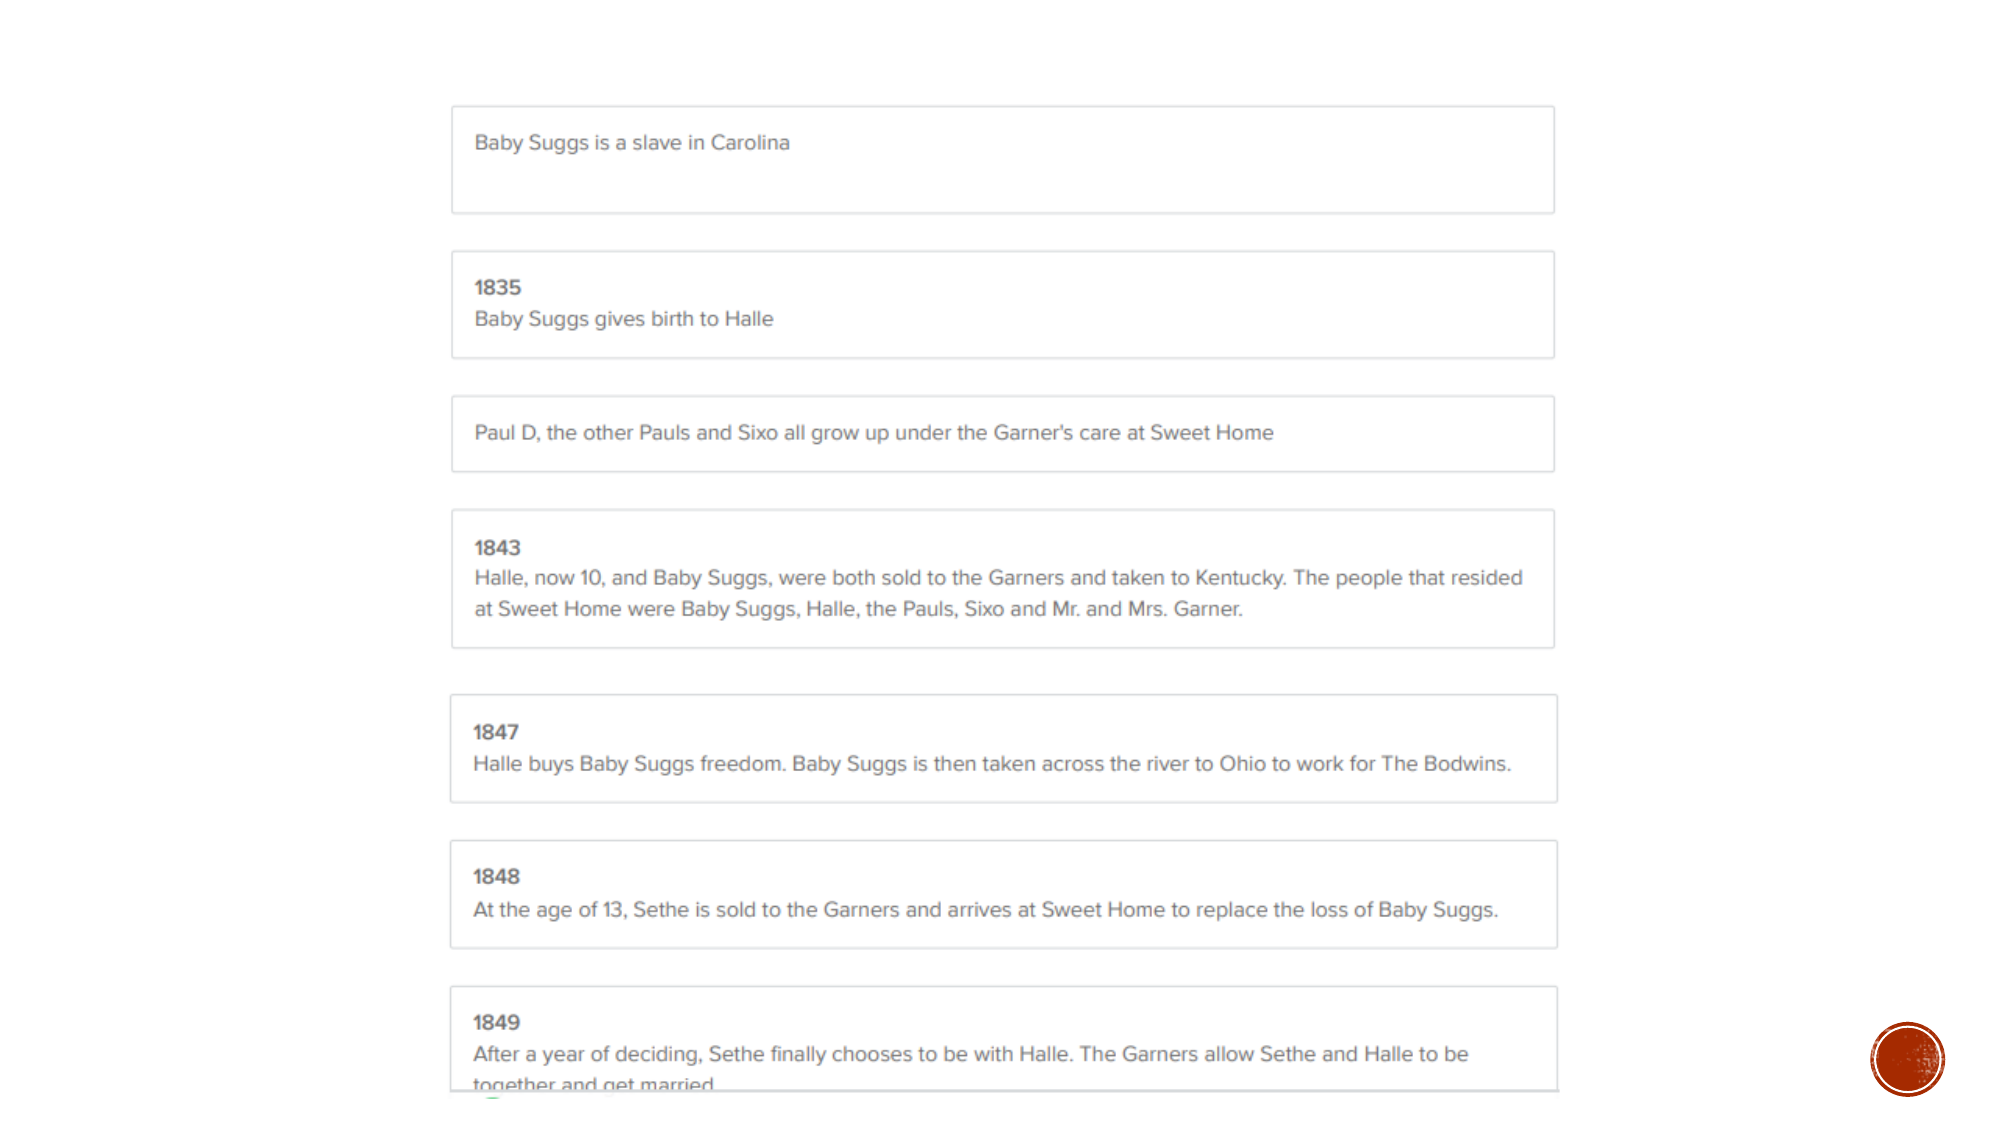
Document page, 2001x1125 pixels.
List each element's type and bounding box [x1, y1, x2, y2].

picture [436, 680, 1574, 1099]
picture [436, 89, 1574, 666]
